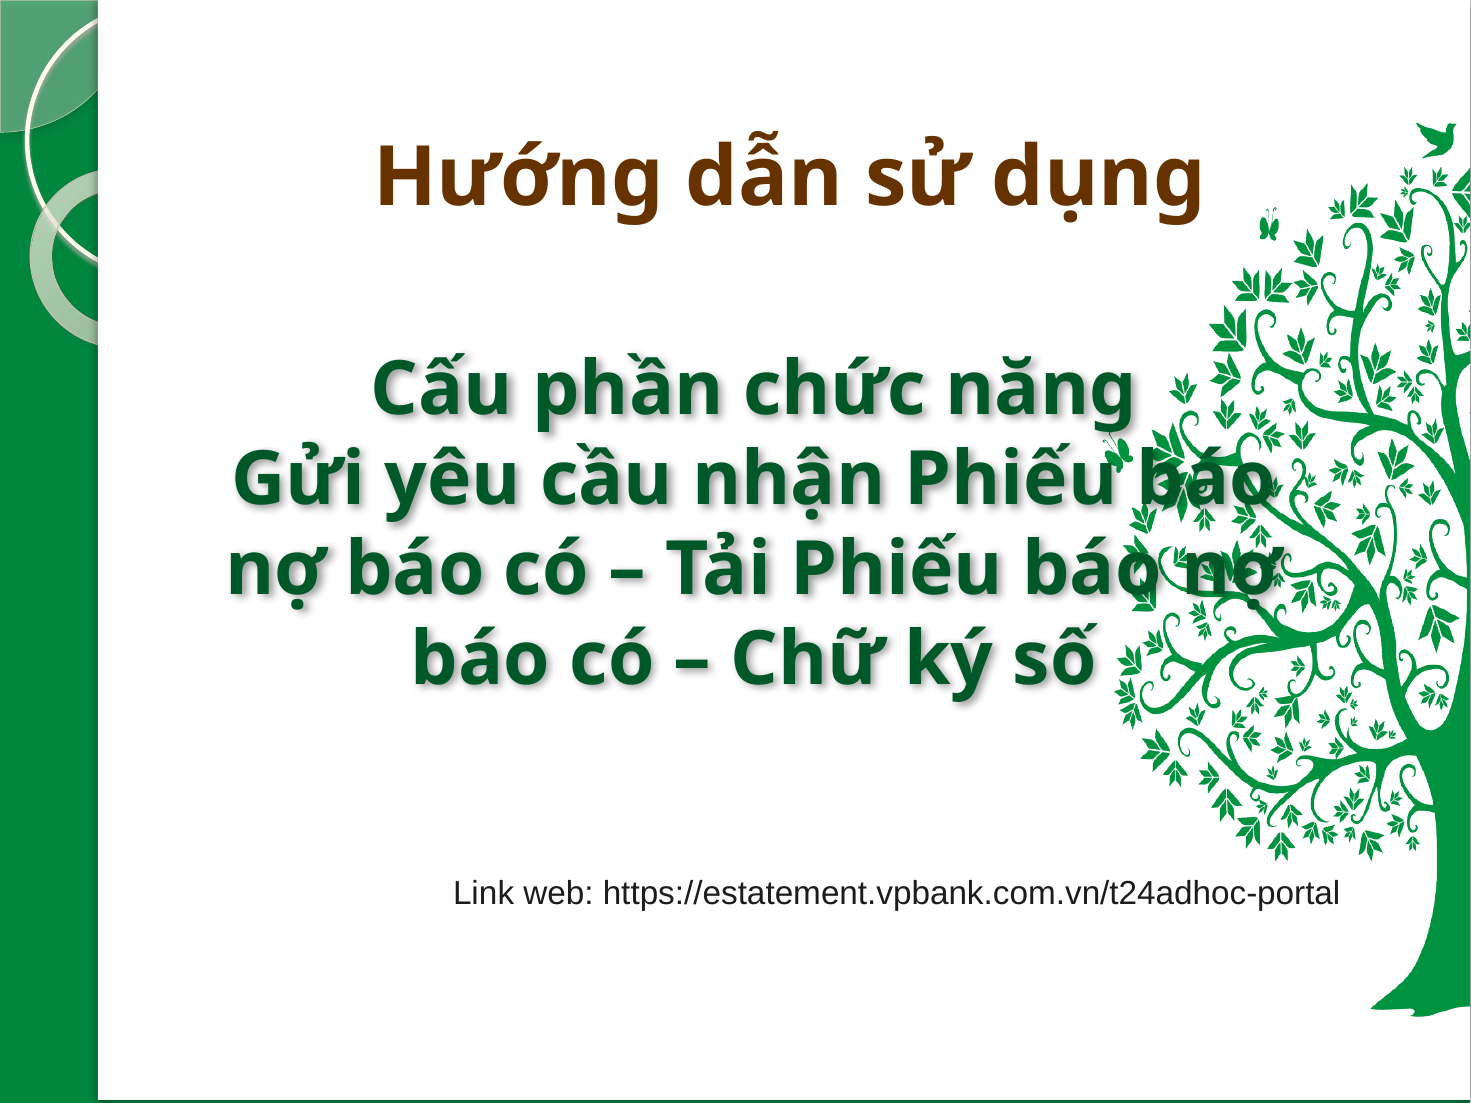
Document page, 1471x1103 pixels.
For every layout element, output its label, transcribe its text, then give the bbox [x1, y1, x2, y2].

title Hướng dẫn sử dụng [217, 70, 1363, 230]
text_box Link web: https://estatement.vpbank.com.vn/t24adhoc-portal [438, 863, 1428, 919]
picture [1102, 122, 1471, 1017]
text_box Cấu phần chức năng Gửi yêu cầu nhận Phiếu báo nợ báo có – Tải Phiếu báo nợ báo có – Chữ ký số [167, 332, 1341, 707]
